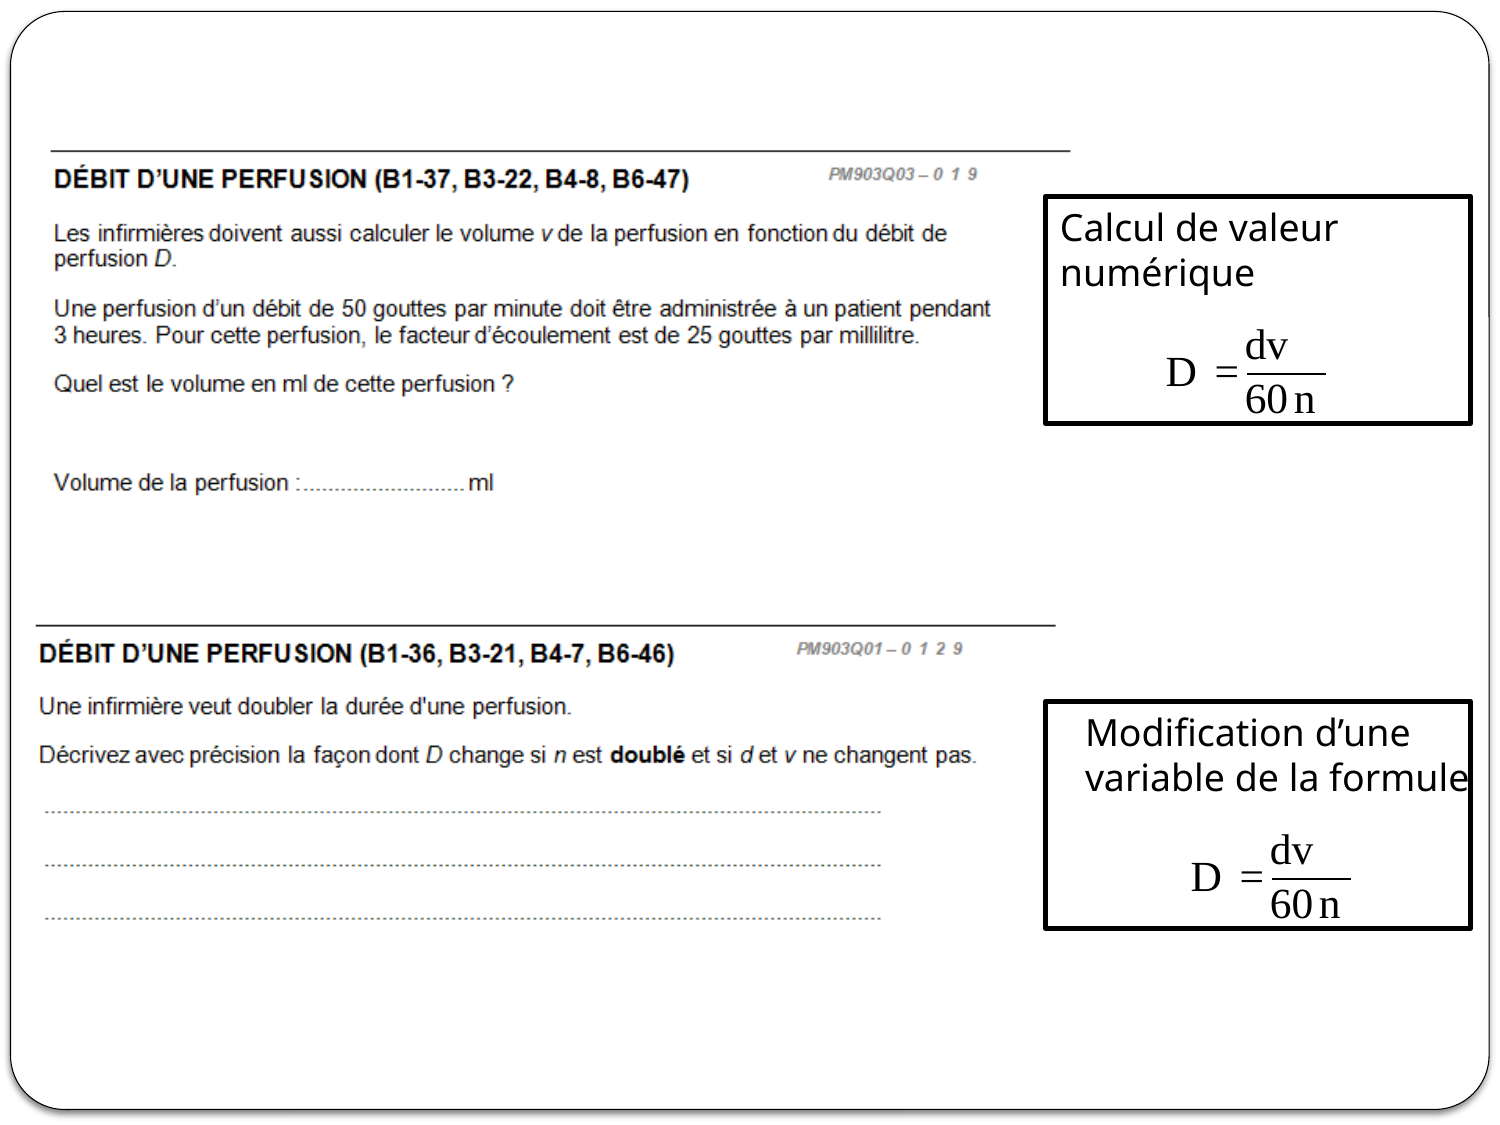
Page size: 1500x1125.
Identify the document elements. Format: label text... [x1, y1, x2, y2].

text_box [1110, 196, 1471, 424]
picture [22, 597, 1081, 960]
text_box Modification d’une variable de la formule [1471, 701, 1496, 806]
text_box [1086, 701, 1471, 929]
picture [25, 113, 1105, 530]
